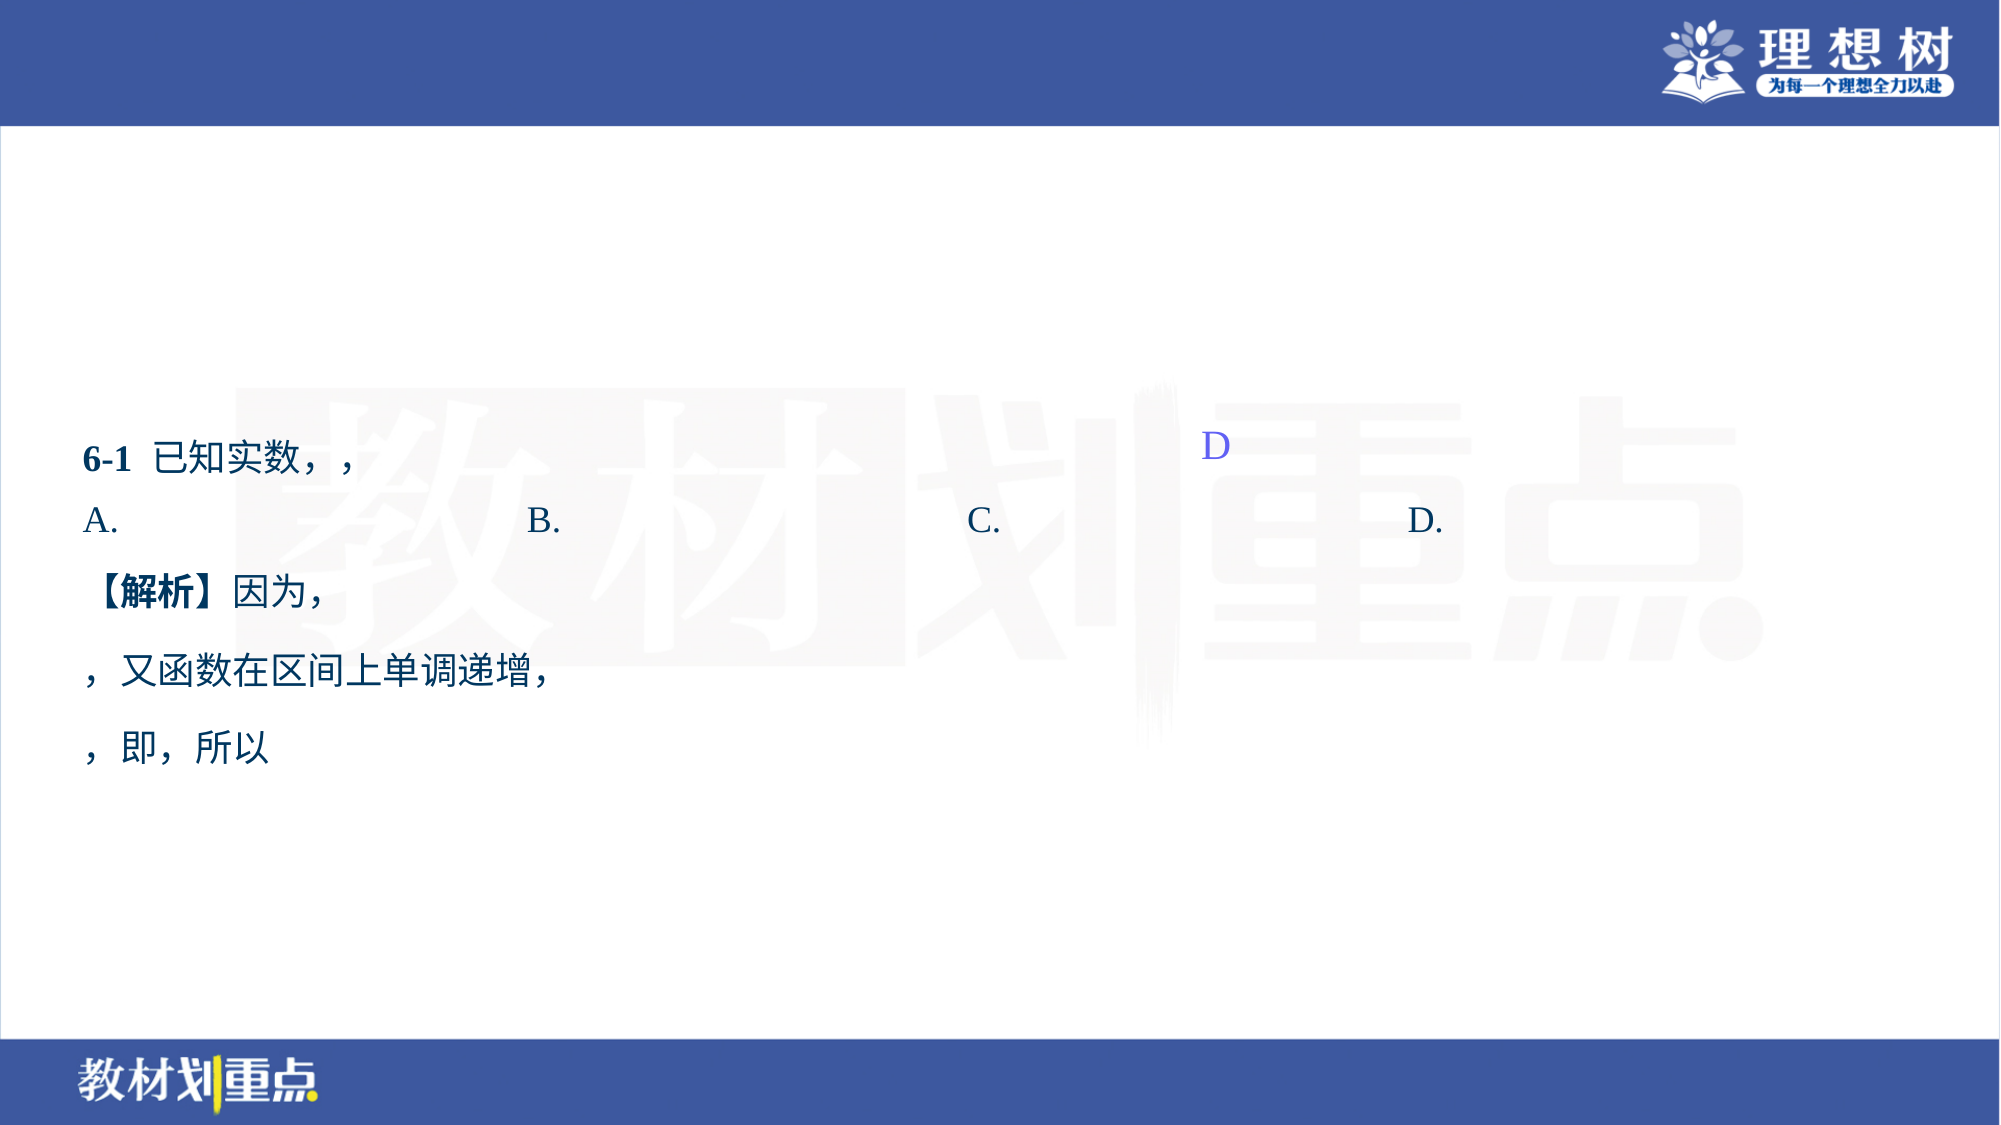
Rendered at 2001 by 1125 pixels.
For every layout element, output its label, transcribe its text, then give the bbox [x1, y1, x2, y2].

picture [0, 0, 2000, 1125]
text_box D [1186, 415, 1247, 466]
